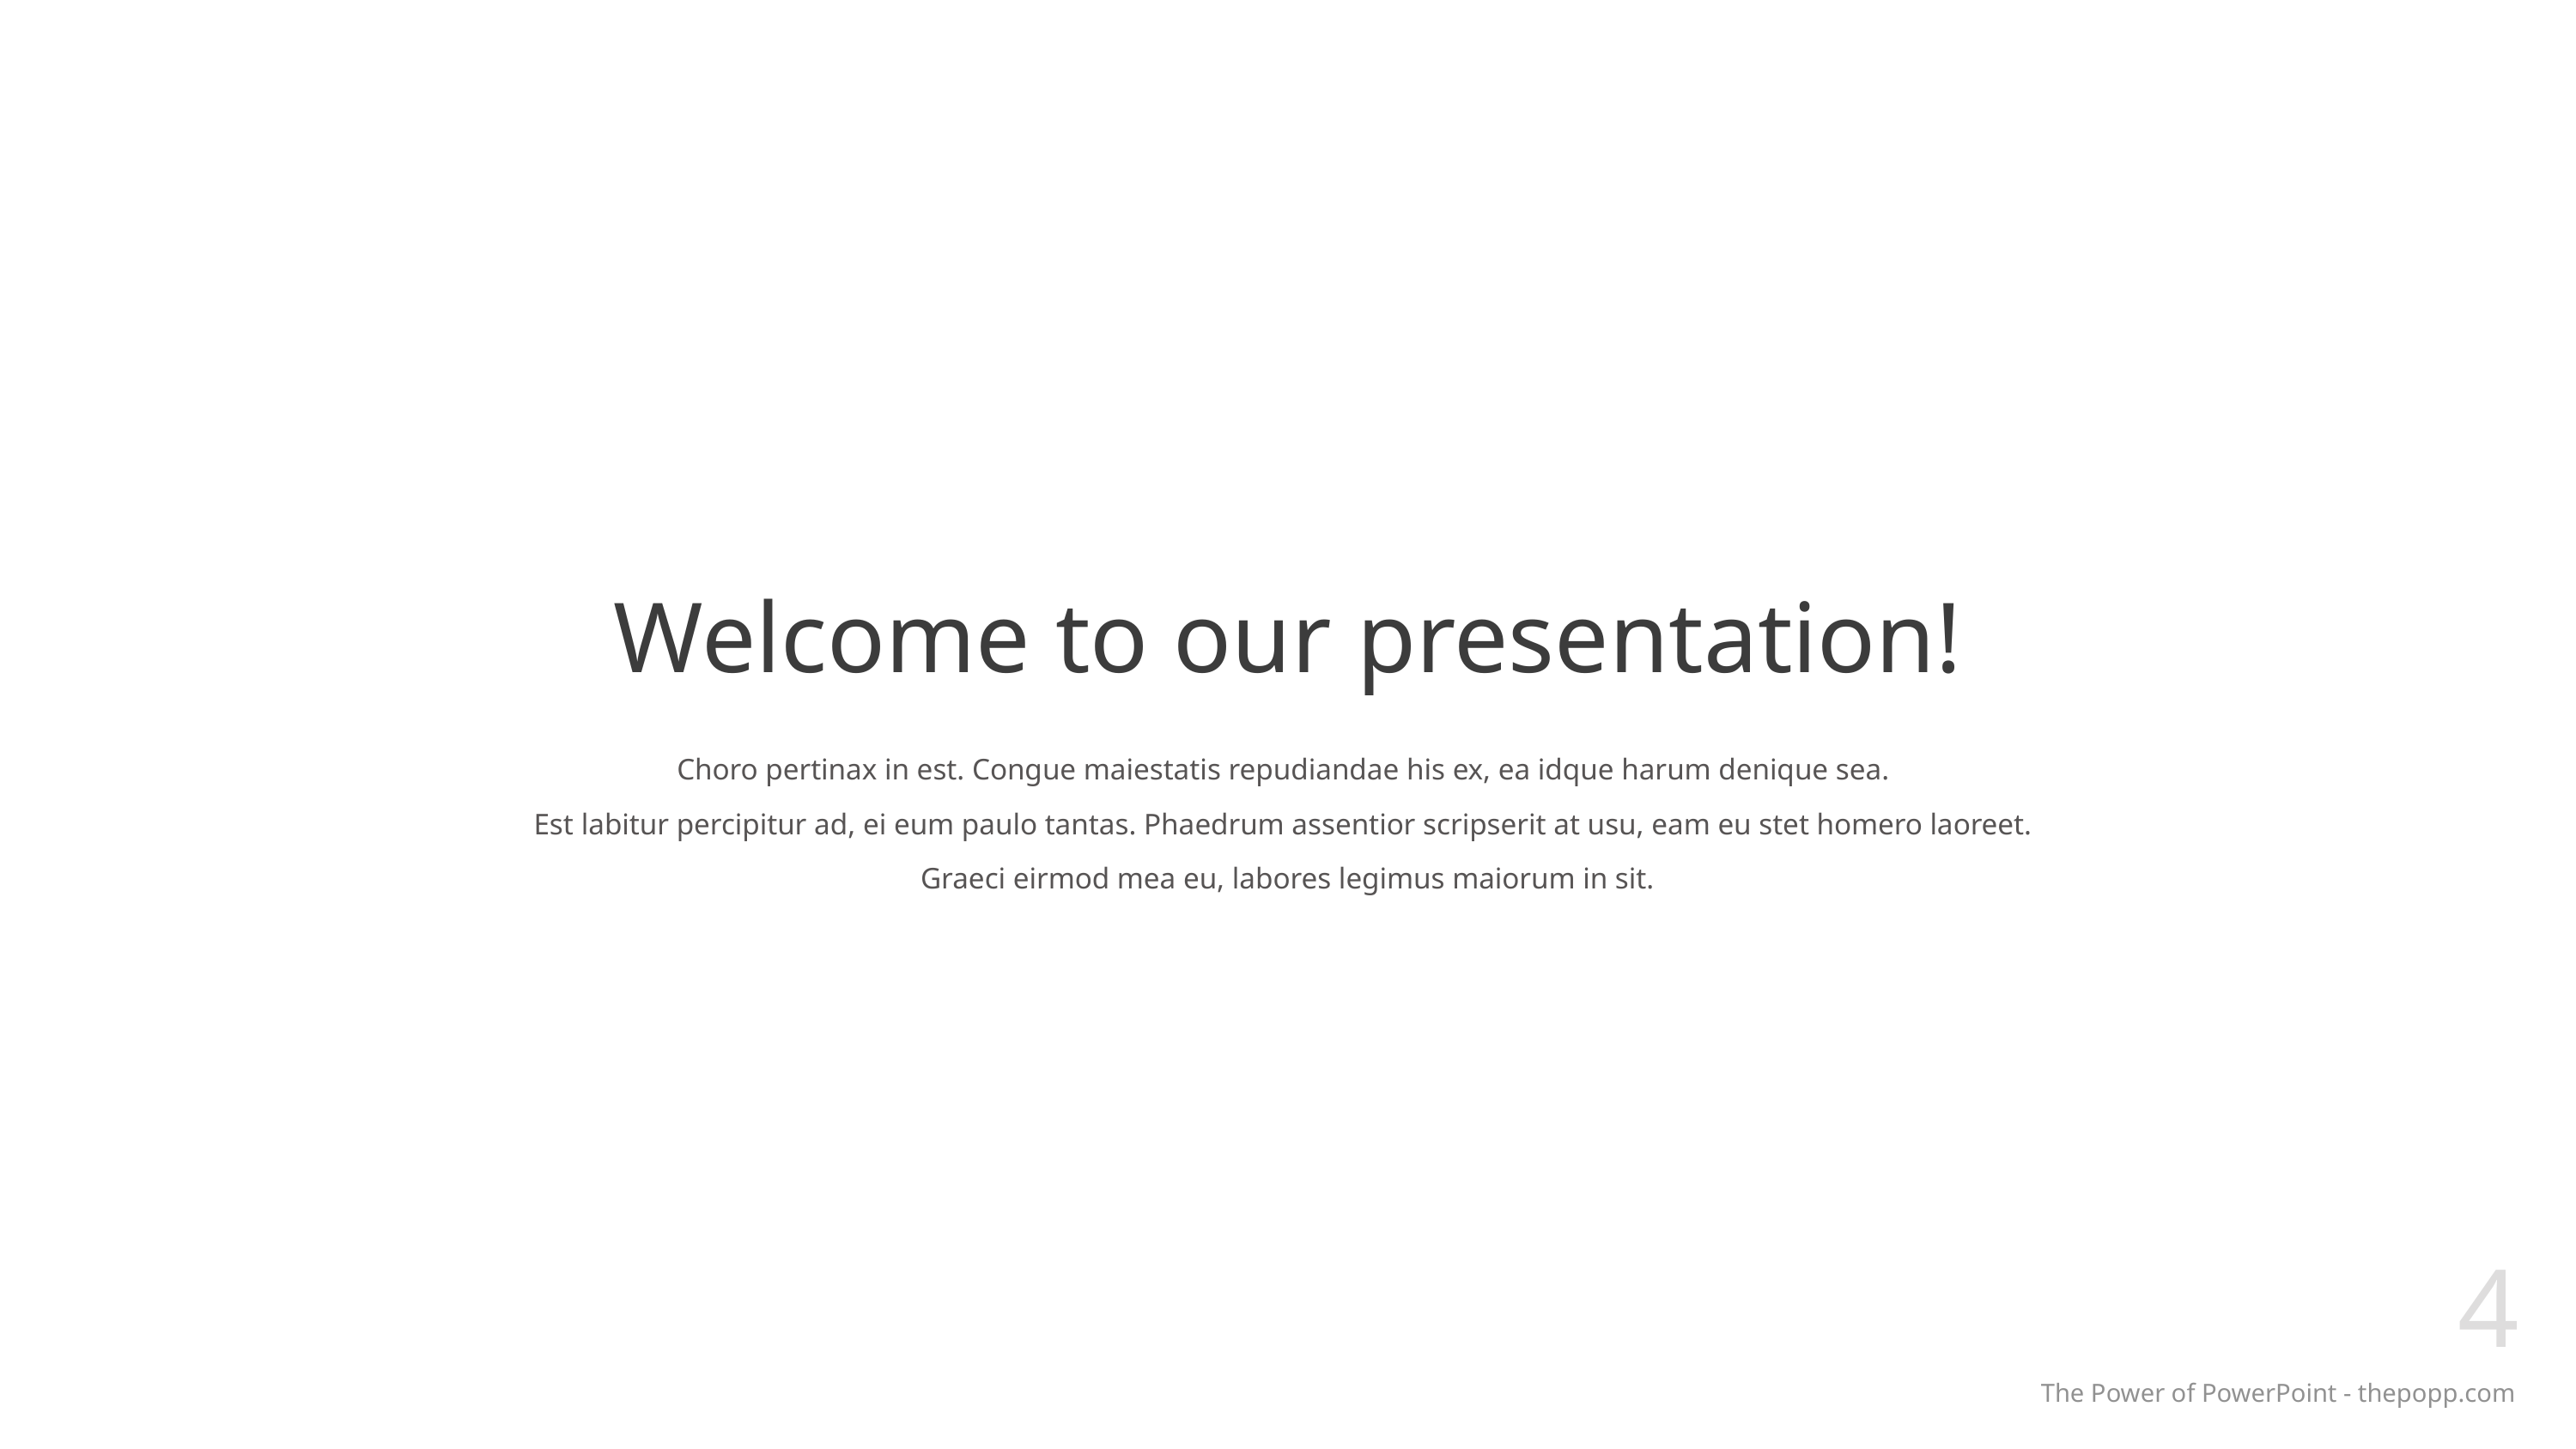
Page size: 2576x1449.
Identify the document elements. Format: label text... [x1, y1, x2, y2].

slide_number 4 [2150, 1250, 2532, 1393]
list Choro pertinax in est. Congue maiestatis repudiandae his ex, ea idque harum denique sea. Est labitur percipitur ad, ei eum paulo tantas. Phaedrum assentior scripserit at usu, eam eu stet homero laoreet. Graeci eirmod mea eu, labores legimus maiorum in sit. [425, 724, 2151, 1181]
footer The Power of PowerPoint - thepopp.com [1573, 1354, 2529, 1432]
title Welcome to our presentation! [425, 526, 2151, 700]
